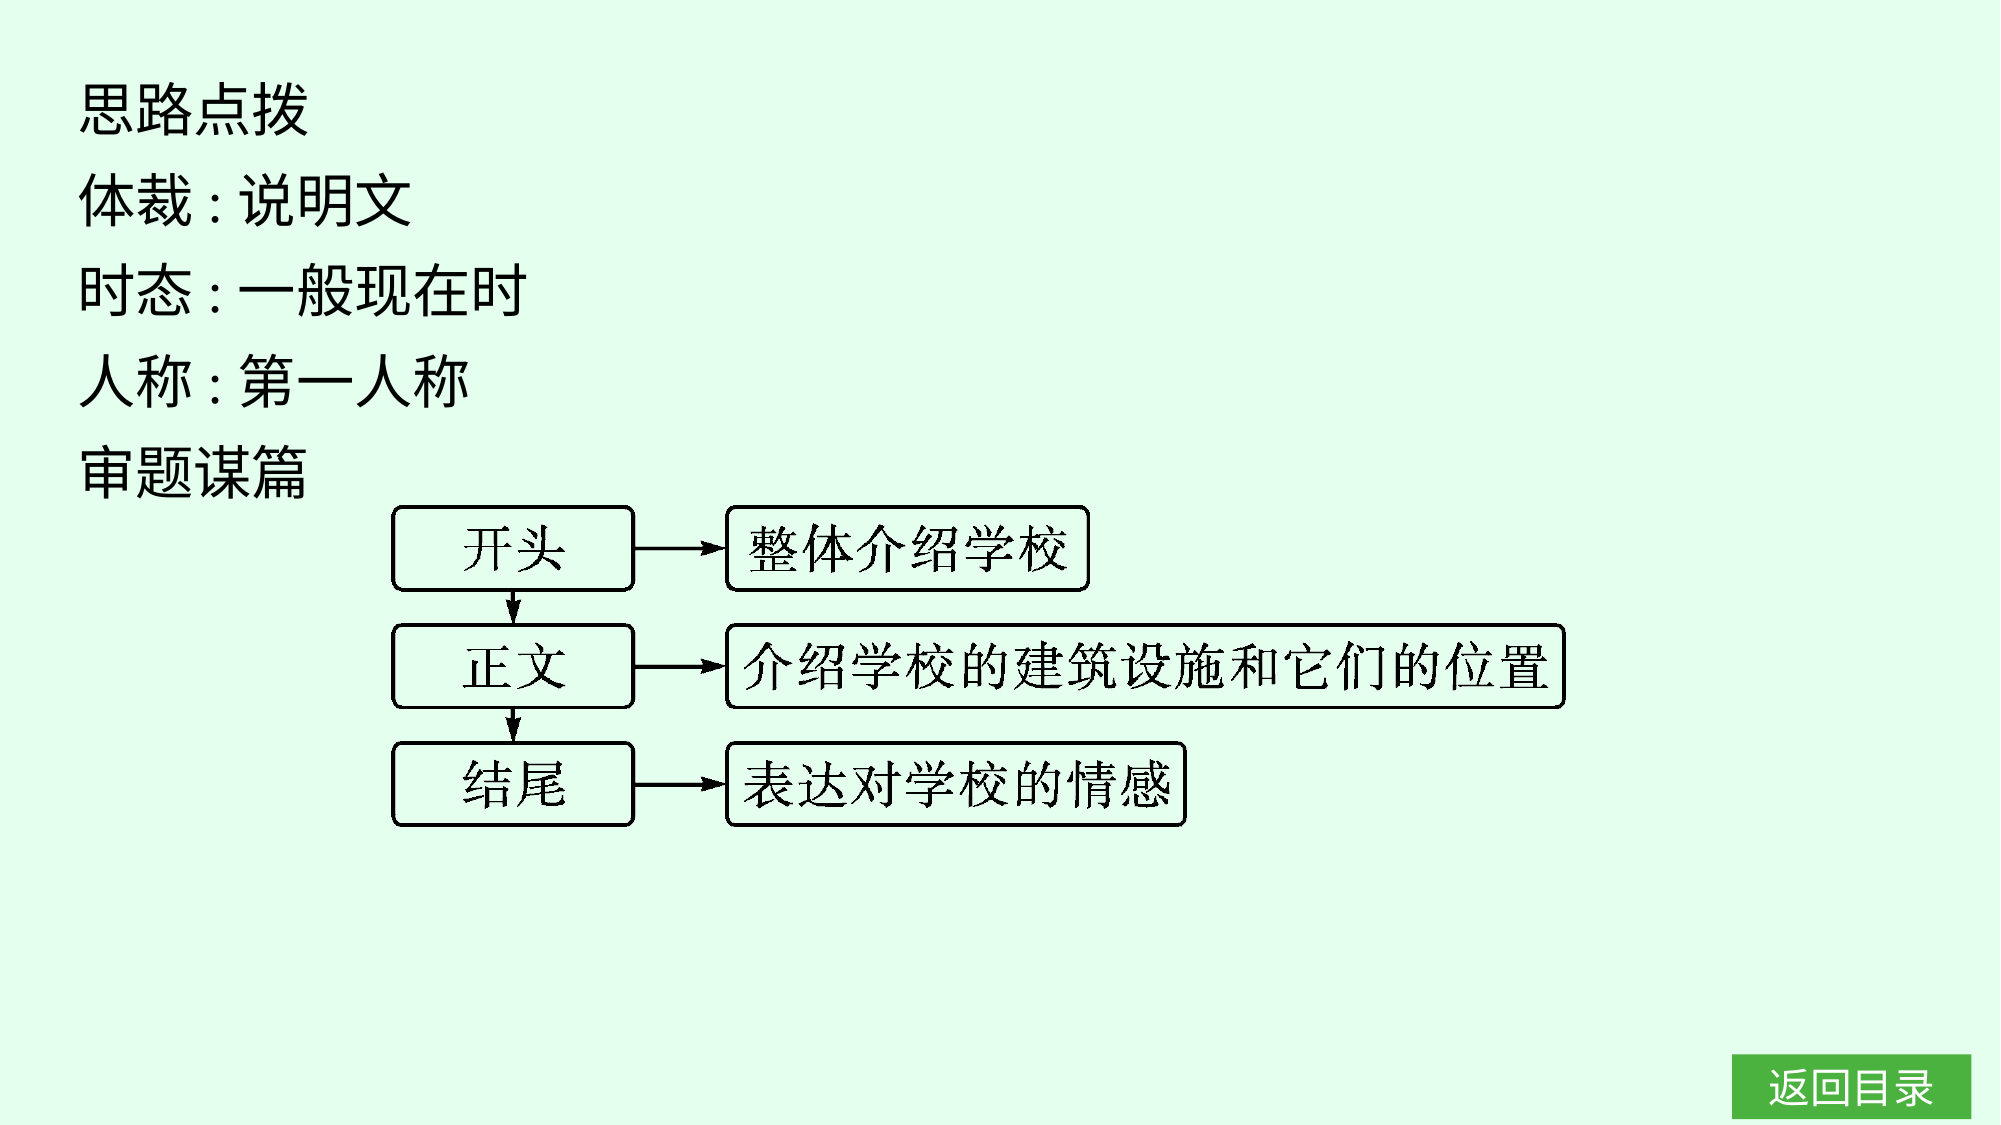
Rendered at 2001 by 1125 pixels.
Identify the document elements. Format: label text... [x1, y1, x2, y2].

picture [391, 505, 1568, 831]
text_box 思路点拨 体裁:说明文 时态:一般现在时 人称:第一人称 审题谋篇 [62, 44, 1938, 514]
